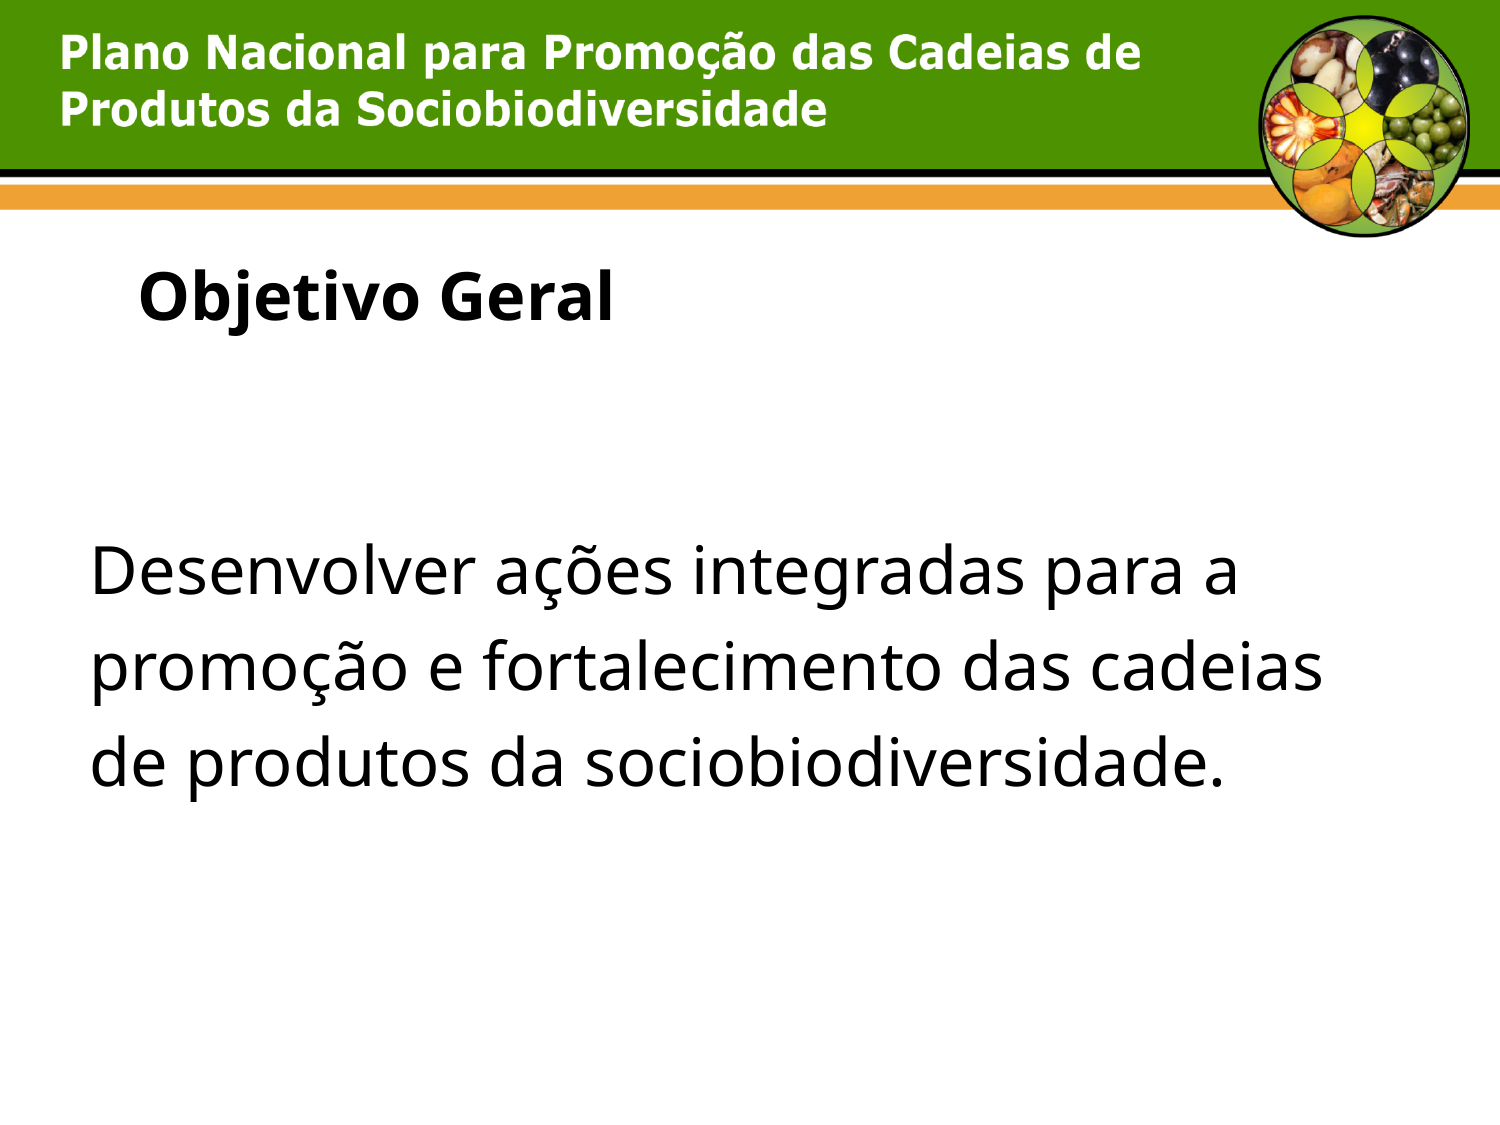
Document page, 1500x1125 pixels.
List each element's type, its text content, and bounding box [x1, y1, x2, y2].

text_box Desenvolver ações integradas para a promoção e fortalecimento das cadeias de produtos da sociobiodiversidade. [75, 385, 1421, 1007]
picture [0, 0, 1500, 1125]
text_box Objetivo Geral [75, 207, 680, 374]
